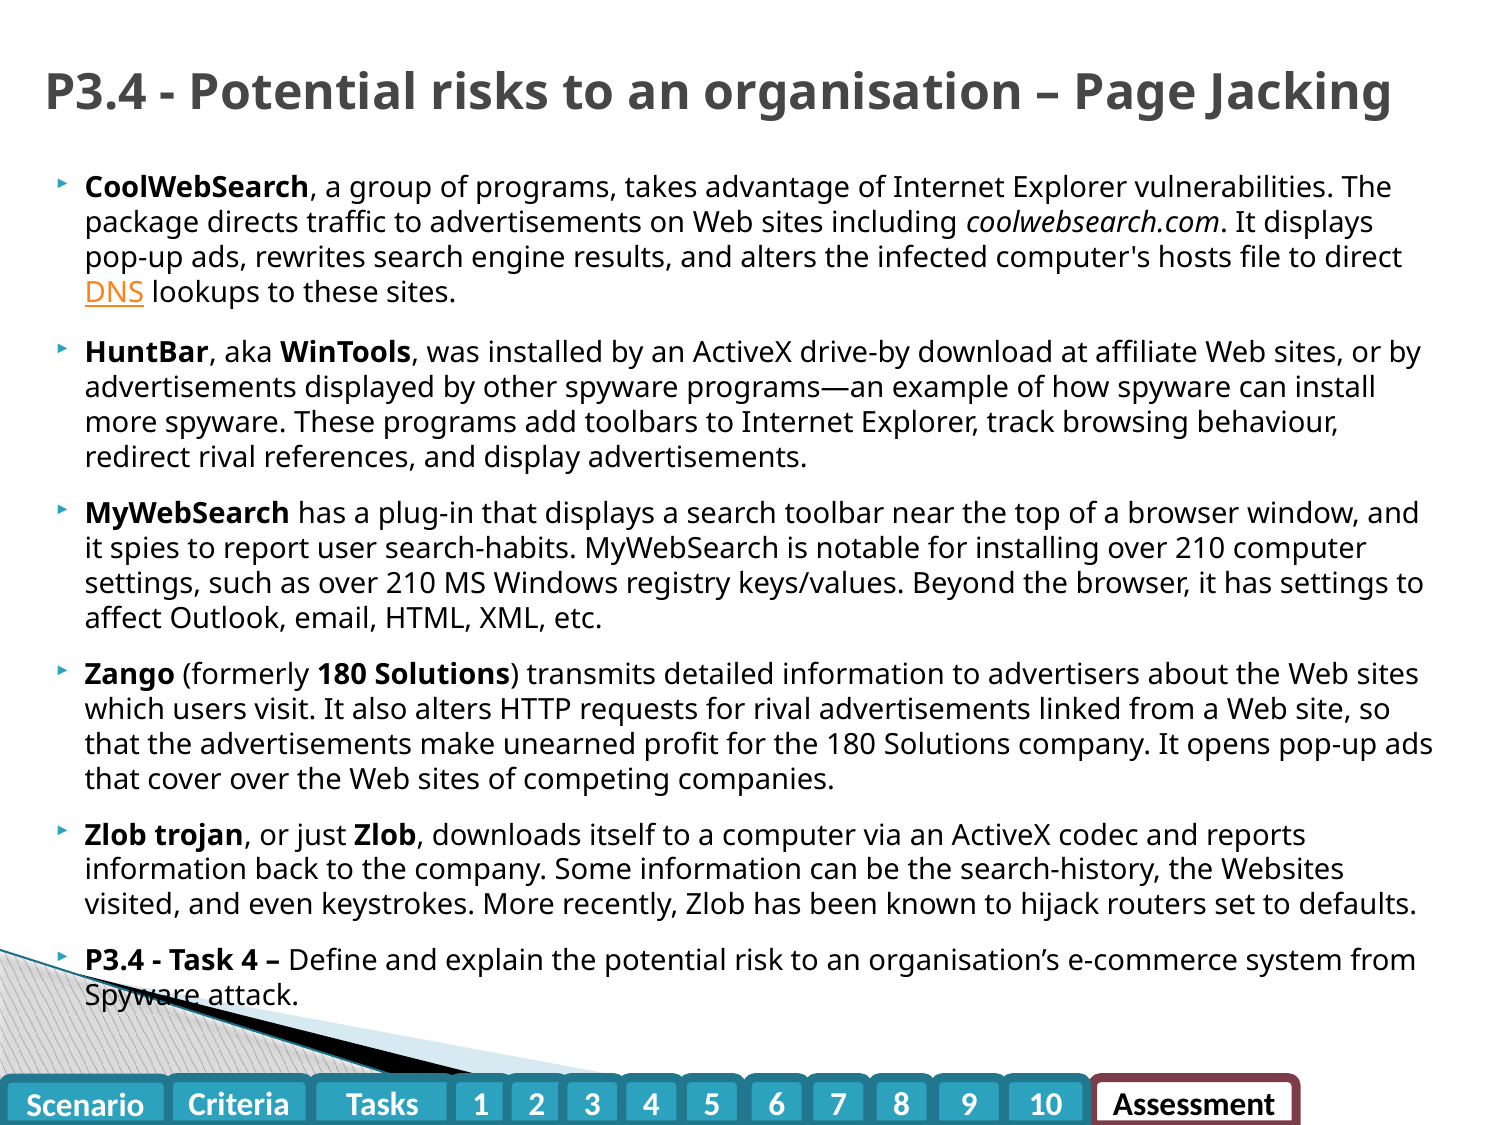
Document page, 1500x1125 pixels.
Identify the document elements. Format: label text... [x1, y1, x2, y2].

list CoolWebSearch, a group of programs, takes advantage of Internet Explorer vulnerabilities. The package directs traffic to advertisements on Web sites including coolwebsearch.com. It displays pop-up ads, rewrites search engine results, and alters the infected computer's hosts file to direct DNS lookups to these sites. HuntBar, aka WinTools, was installed by an ActiveX drive-by download at affiliate Web sites, or by advertisements displayed by other spyware programs—an example of how spyware can install more spyware. These programs add toolbars to Internet Explorer, track browsing behaviour, redirect rival references, and display advertisements. MyWebSearch has a plug-in that displays a search toolbar near the top of a browser window, and it spies to report user search-habits. MyWebSearch is notable for installing over 210 computer settings, such as over 210 MS Windows registry keys/values. Beyond the browser, it has settings to affect Outlook, email, HTML, XML, etc. Zango (formerly 180 Solutions) transmits detailed information to advertisers about the Web sites which users visit. It also alters HTTP requests for rival advertisements linked from a Web site, so that the advertisements make unearned profit for the 180 Solutions company. It opens pop-up ads that cover over the Web sites of competing companies. Zlob trojan, or just Zlob, downloads itself to a computer via an ActiveX codec and reports information back to the company. Some information can be the search-history, the Websites visited, and even keystrokes. More recently, Zlob has been known to hijack routers set to defaults. P3.4 - Task 4 – Define and explain the potential risk to an organisation’s e-commerce system from Spyware attack. [41, 160, 1459, 1059]
title P3.4 - Potential risks to an organisation – Page Jacking [29, 30, 1459, 148]
